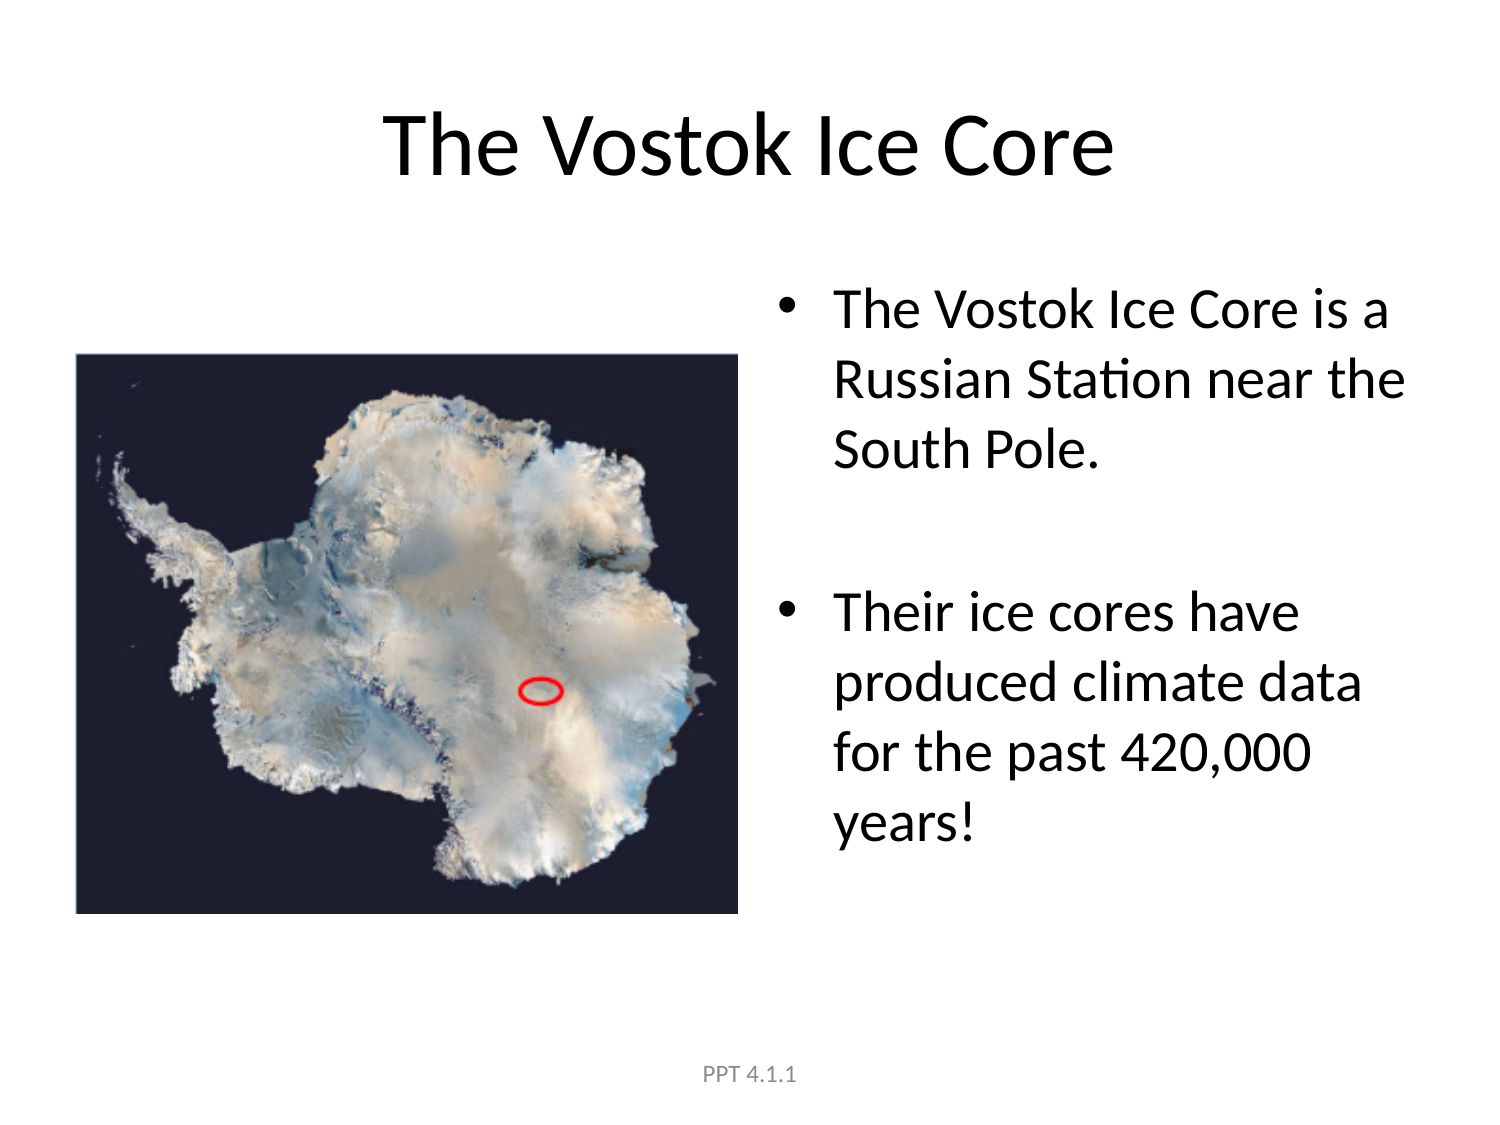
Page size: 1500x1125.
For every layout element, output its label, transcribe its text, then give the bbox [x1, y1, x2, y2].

list The Vostok Ice Core is a Russian Station near the South Pole. Their ice cores have produced climate data for the past 420,000 years! [762, 262, 1425, 1005]
title The Vostok Ice Core [75, 45, 1425, 233]
footer PPT 4.1.1 [512, 1042, 988, 1103]
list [74, 262, 738, 1006]
